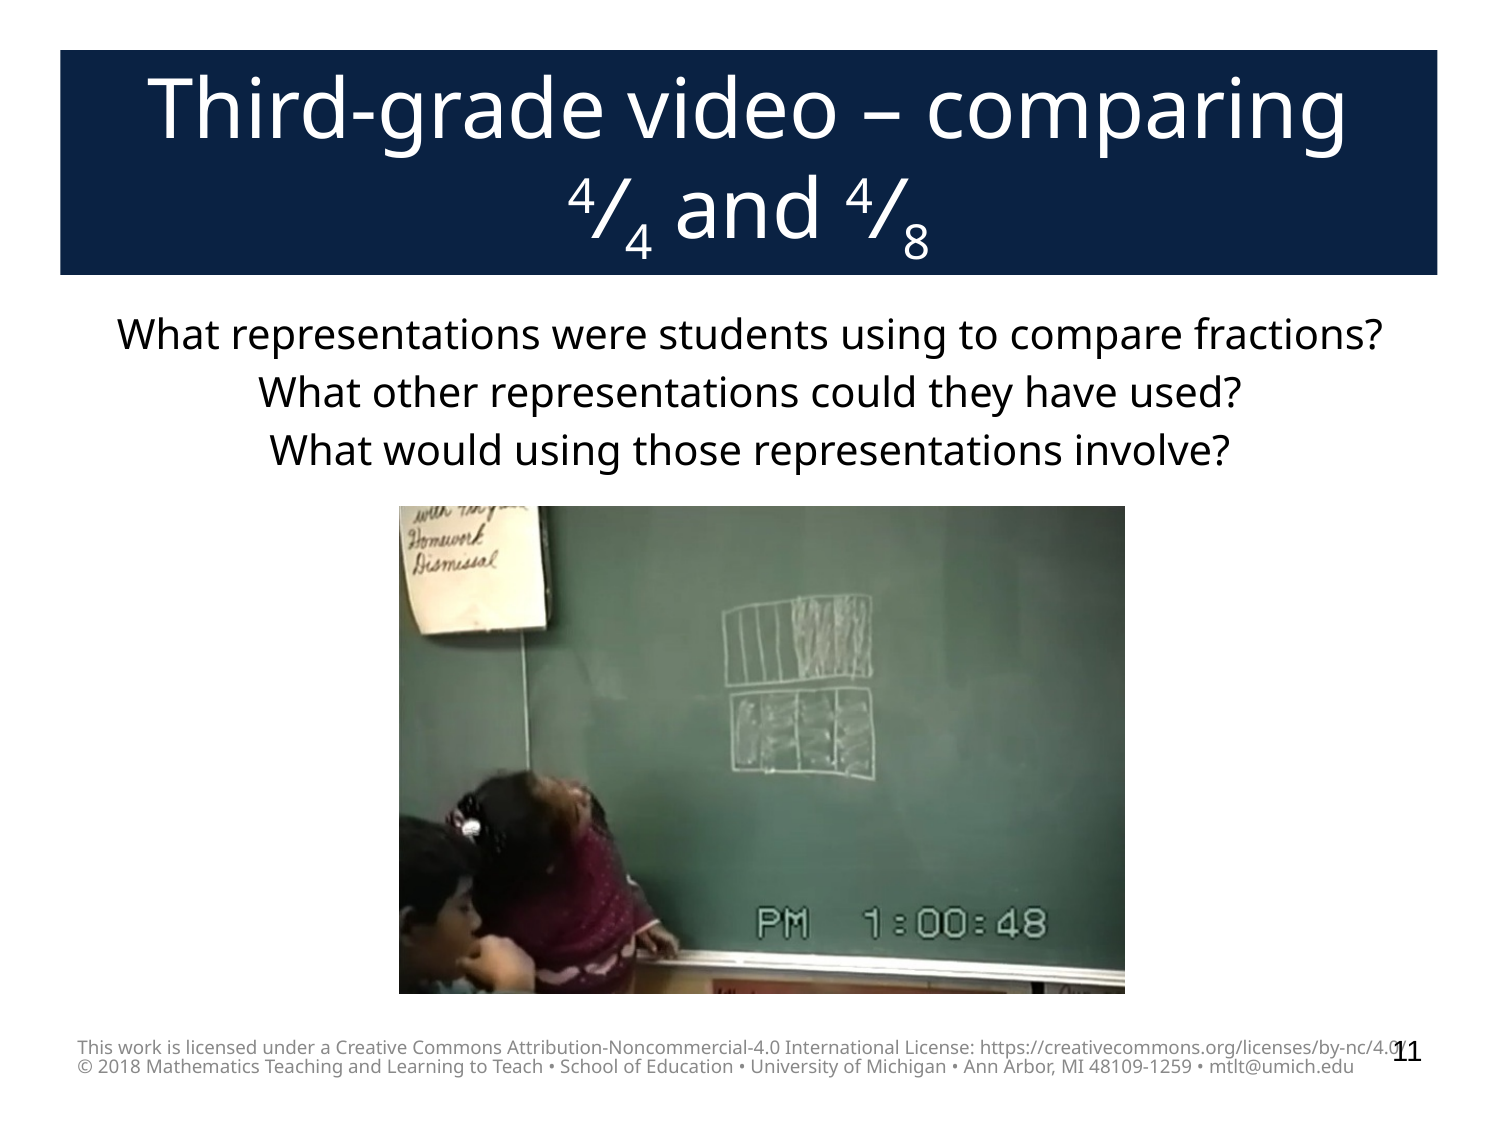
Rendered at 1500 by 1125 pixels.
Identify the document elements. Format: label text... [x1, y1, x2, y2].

list What representations were students using to compare fractions? What other representations could they have used? What would using those representations involve? [62, 299, 1438, 1005]
title Third-grade video – comparing 4/4 and 4/8 [60, 50, 1438, 275]
footer This work is licensed under a Creative Commons Attribution-Noncommercial-4.0 International License: https://creativecommons.org/licenses/by-nc/4.0/ © 2018 Mathematics Teaching and Learning to Teach • School of Education • University of Michigan • Ann Arbor, MI 48109-1259 • mtlt@umich.edu [62, 1009, 1438, 1088]
picture [399, 506, 1126, 994]
